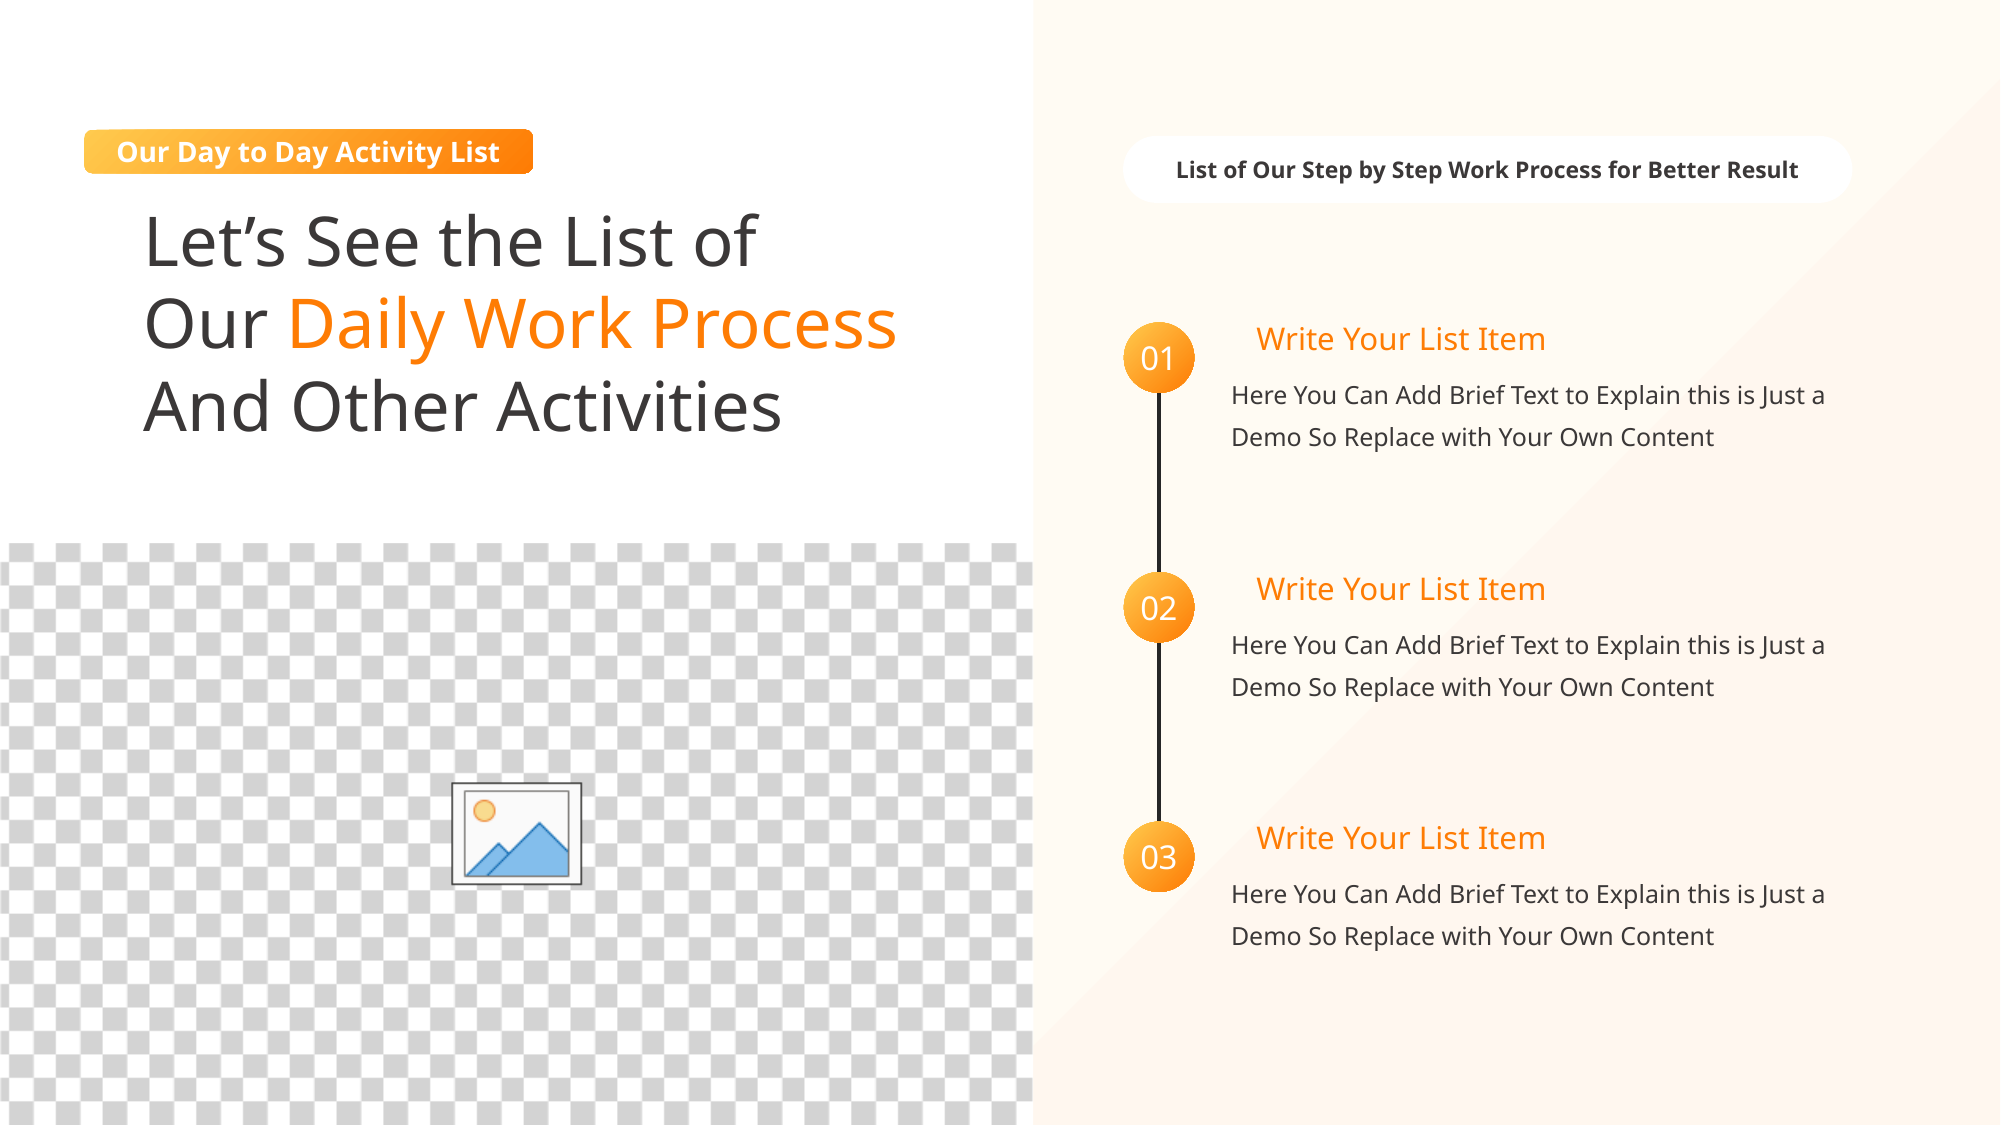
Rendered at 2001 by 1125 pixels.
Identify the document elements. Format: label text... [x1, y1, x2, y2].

text_box Write Your List Item [1241, 561, 1562, 610]
picture [0, 542, 1034, 1125]
text_box [1156, 393, 1162, 572]
text_box Here You Can Add Brief Text to Explain this is Just a Demo So Replace with Your Own Content [1216, 859, 1905, 958]
text_box 01 [1125, 330, 1193, 385]
text_box Write Your List Item [1241, 810, 1562, 859]
text_box [1137, 385, 1182, 393]
text_box [1136, 634, 1182, 643]
text_box [1156, 643, 1162, 821]
text_box [1032, 0, 2000, 1125]
text_box [1138, 572, 1181, 579]
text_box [84, 126, 533, 176]
text_box List of Our Step by Step Work Process for Better Result [1160, 147, 1815, 191]
text_box Here You Can Add Brief Text to Explain this is Just a Demo So Replace with Your Own Content [1216, 360, 1905, 459]
text_box [1123, 135, 1853, 203]
text_box Here You Can Add Brief Text to Explain this is Just a Demo So Replace with Your Own Content [1216, 610, 1905, 709]
text_box Write Your List Item [1241, 311, 1562, 360]
text_box 02 [1125, 579, 1193, 634]
text_box 03 [1125, 829, 1193, 884]
text_box [1136, 884, 1182, 892]
text_box [1137, 821, 1181, 829]
text_box Let’s See the List of Our Daily Work Process And Other Activities [129, 190, 914, 453]
text_box [1137, 322, 1181, 330]
